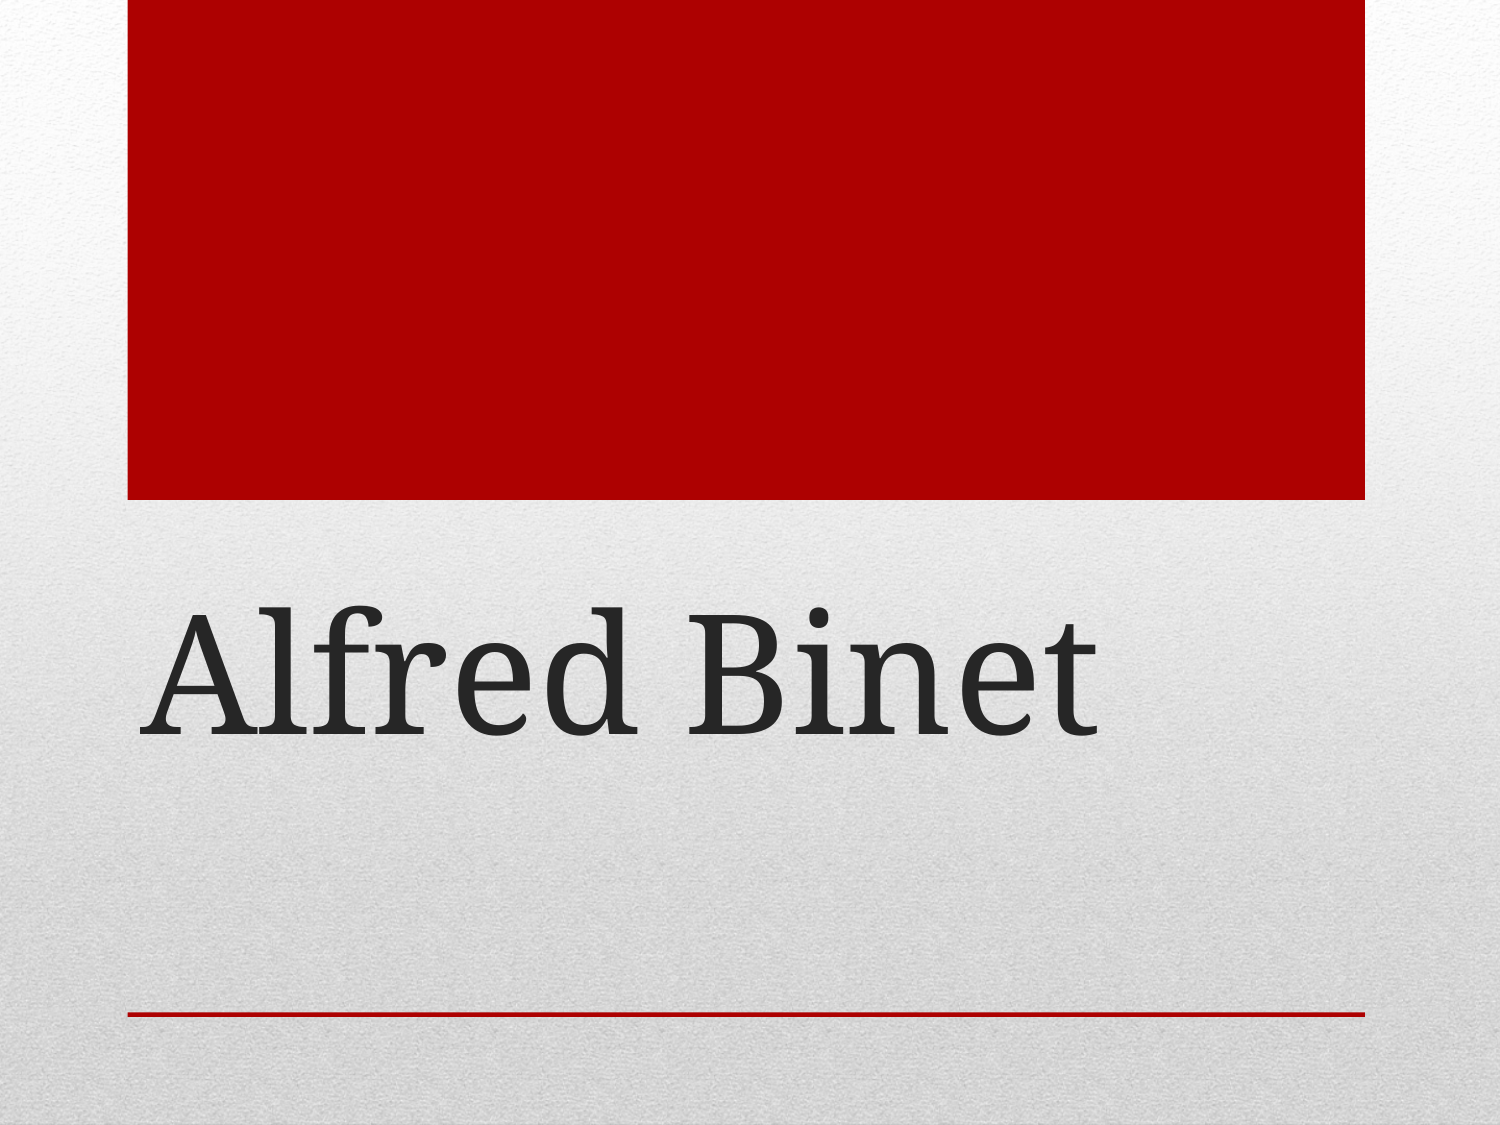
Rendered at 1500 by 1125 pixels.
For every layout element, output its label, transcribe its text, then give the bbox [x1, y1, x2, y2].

title Alfred Binet [125, 525, 1363, 775]
